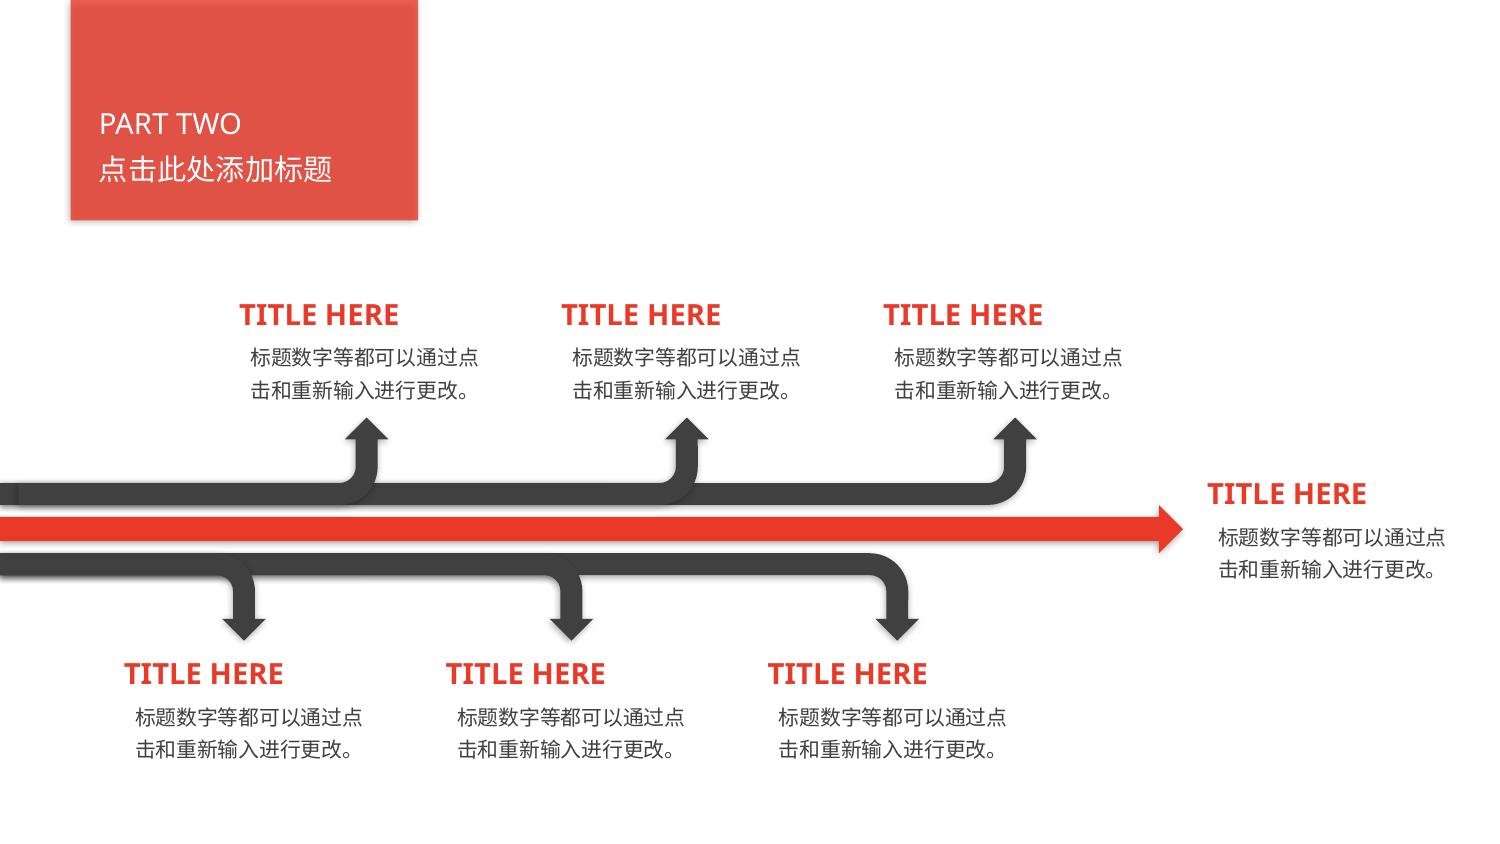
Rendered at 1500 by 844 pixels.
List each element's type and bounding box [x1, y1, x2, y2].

text_box [70, 0, 419, 221]
text_box [226, 552, 594, 642]
text_box [0, 504, 1184, 554]
text_box [365, 419, 710, 506]
text_box [879, 288, 1150, 410]
text_box [764, 647, 1035, 769]
text_box [685, 419, 1038, 506]
text_box [120, 647, 391, 769]
text_box [557, 288, 828, 410]
text_box [1203, 468, 1474, 590]
text_box [0, 482, 17, 506]
text_box [17, 419, 390, 506]
text_box [235, 288, 506, 410]
text_box [0, 552, 267, 642]
text_box [441, 647, 713, 769]
text_box [554, 552, 920, 642]
